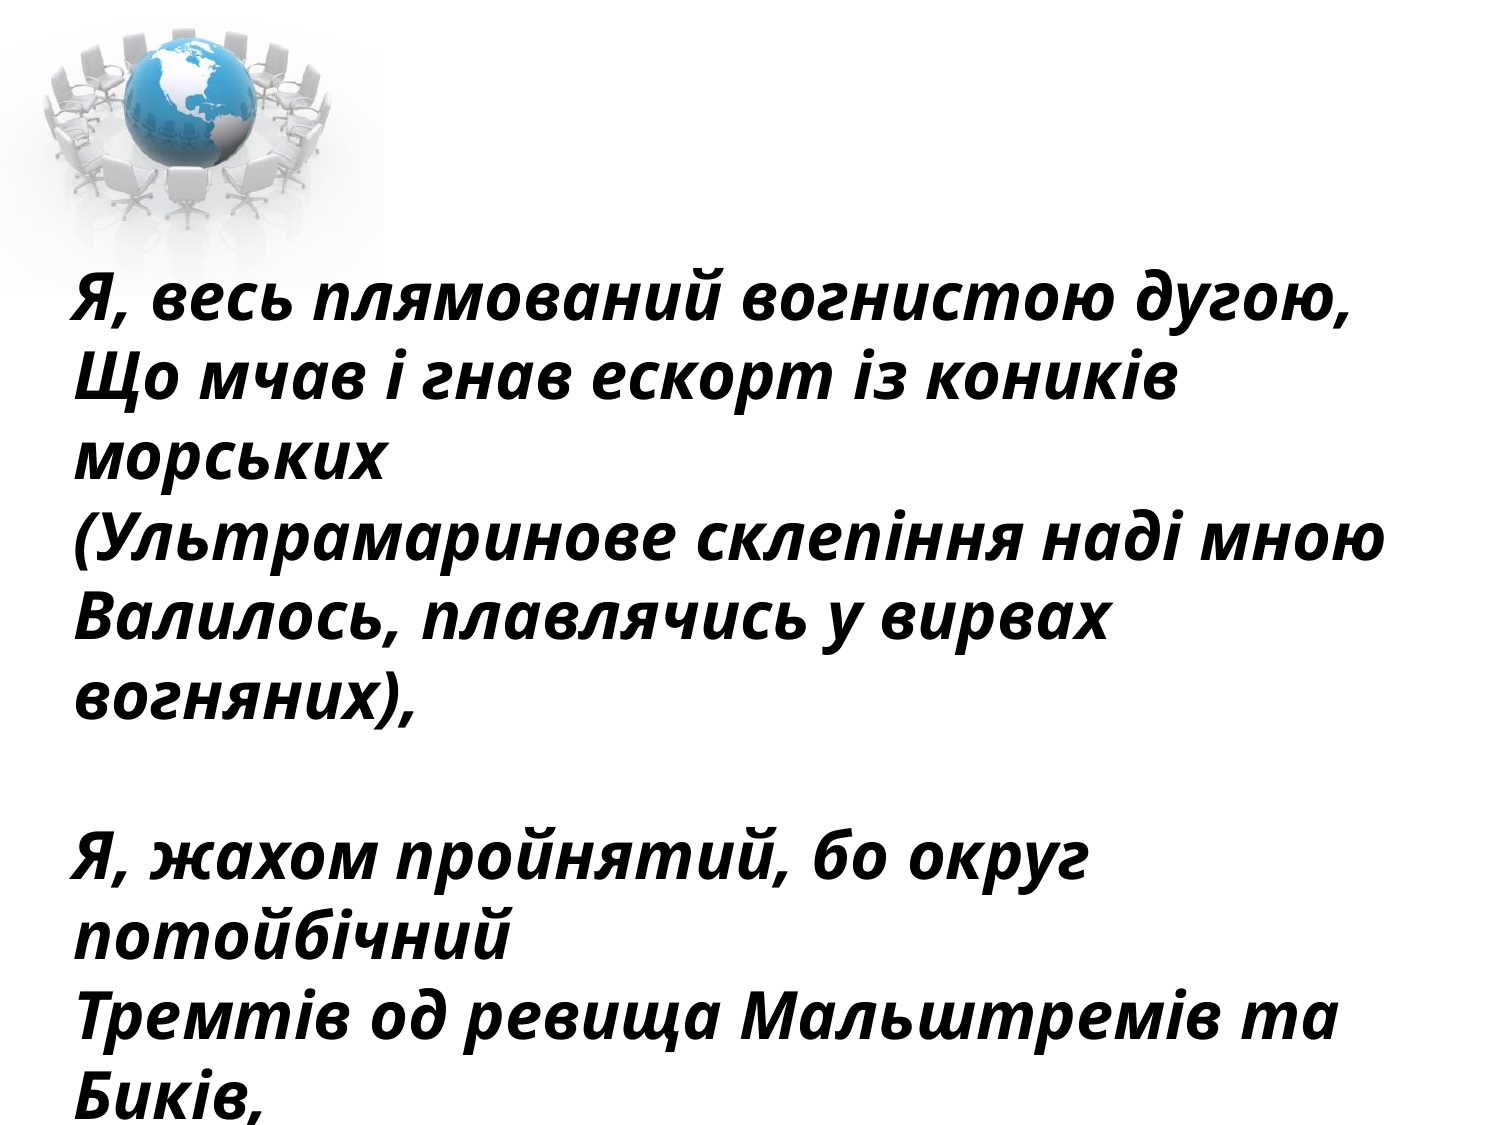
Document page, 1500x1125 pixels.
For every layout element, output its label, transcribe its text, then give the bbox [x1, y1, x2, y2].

picture [0, 0, 384, 295]
text_box Я, весь плямований вогнистою дугою, Що мчав і гнав ескорт із коників морських (Ультрамаринове склепіння наді мною Валилось, плавлячись у вирвах вогняних), Я, жахом пройнятий, бо округ потойбічний Тремтів од ревища Мальштремів та Биків, Ясних застиглостей вивідувач одвічний,— Я за Європою прадавньою тужив! [58, 246, 1465, 1125]
